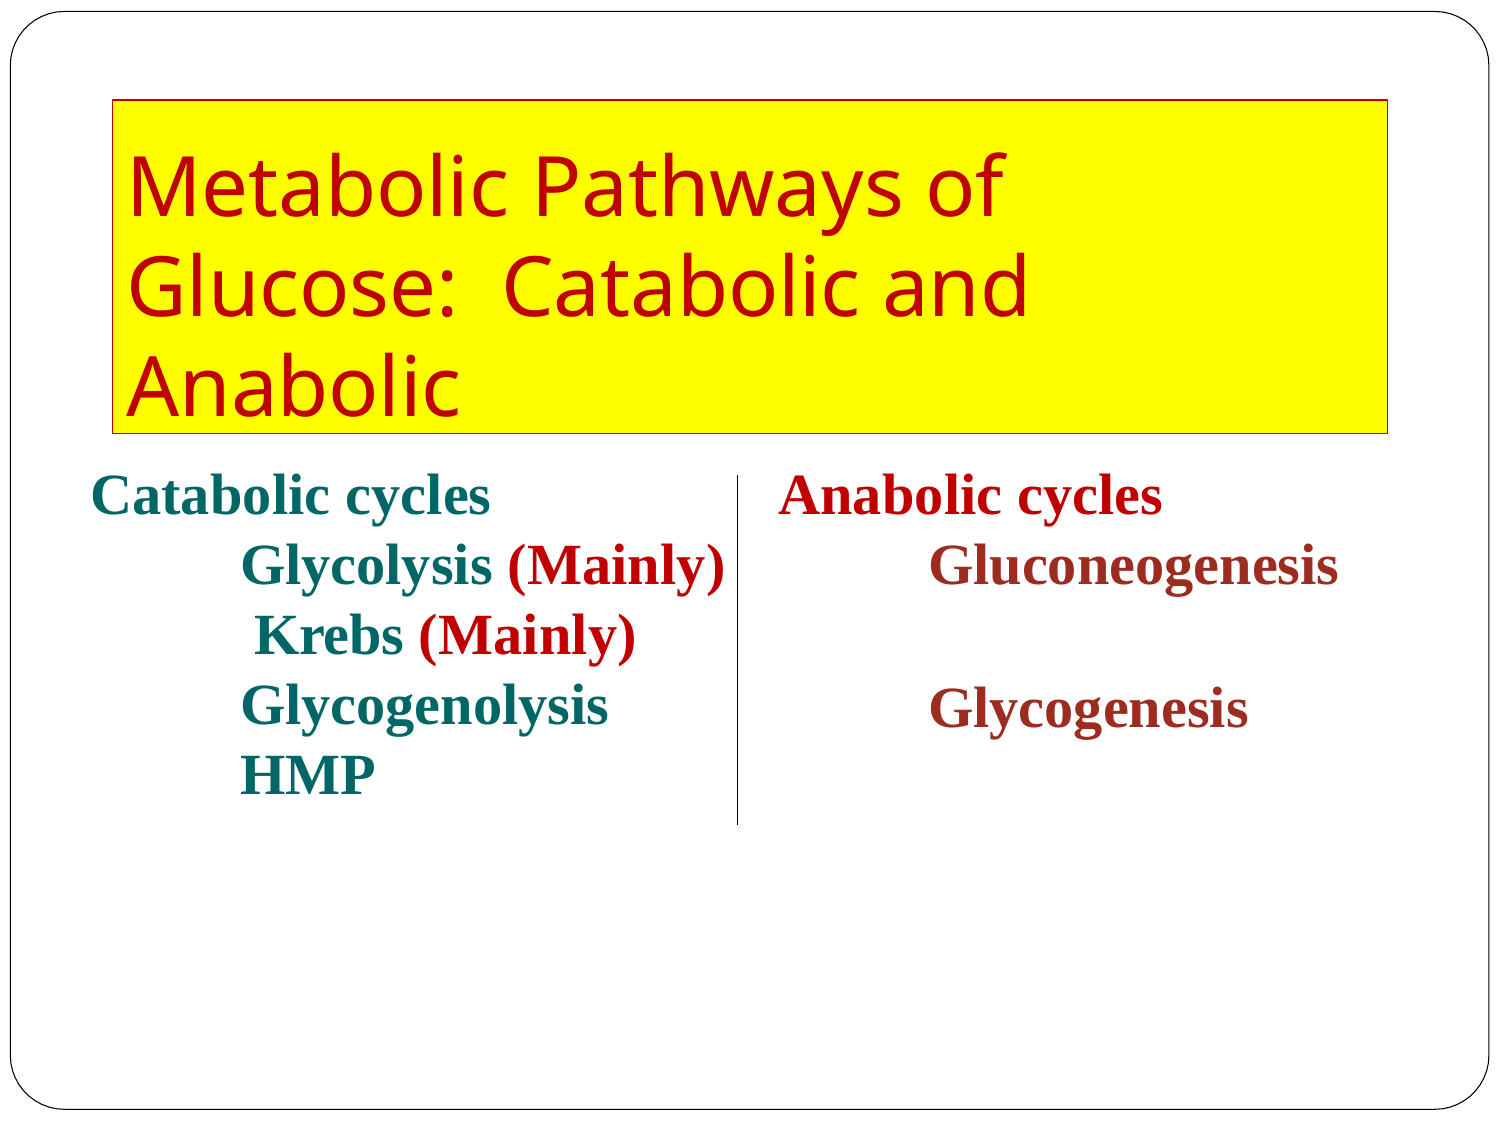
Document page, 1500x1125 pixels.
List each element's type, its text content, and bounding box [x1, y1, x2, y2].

title Metabolic Pathways of Glucose: Catabolic and Anabolic [112, 99, 1388, 434]
text_box Catabolic cycles Glycolysis (Mainly) Krebs (Mainly) Glycogenolysis HMP [87, 455, 728, 806]
text_box Anabolic cycles Gluconeogenesis Glycogenesis [776, 455, 1343, 739]
